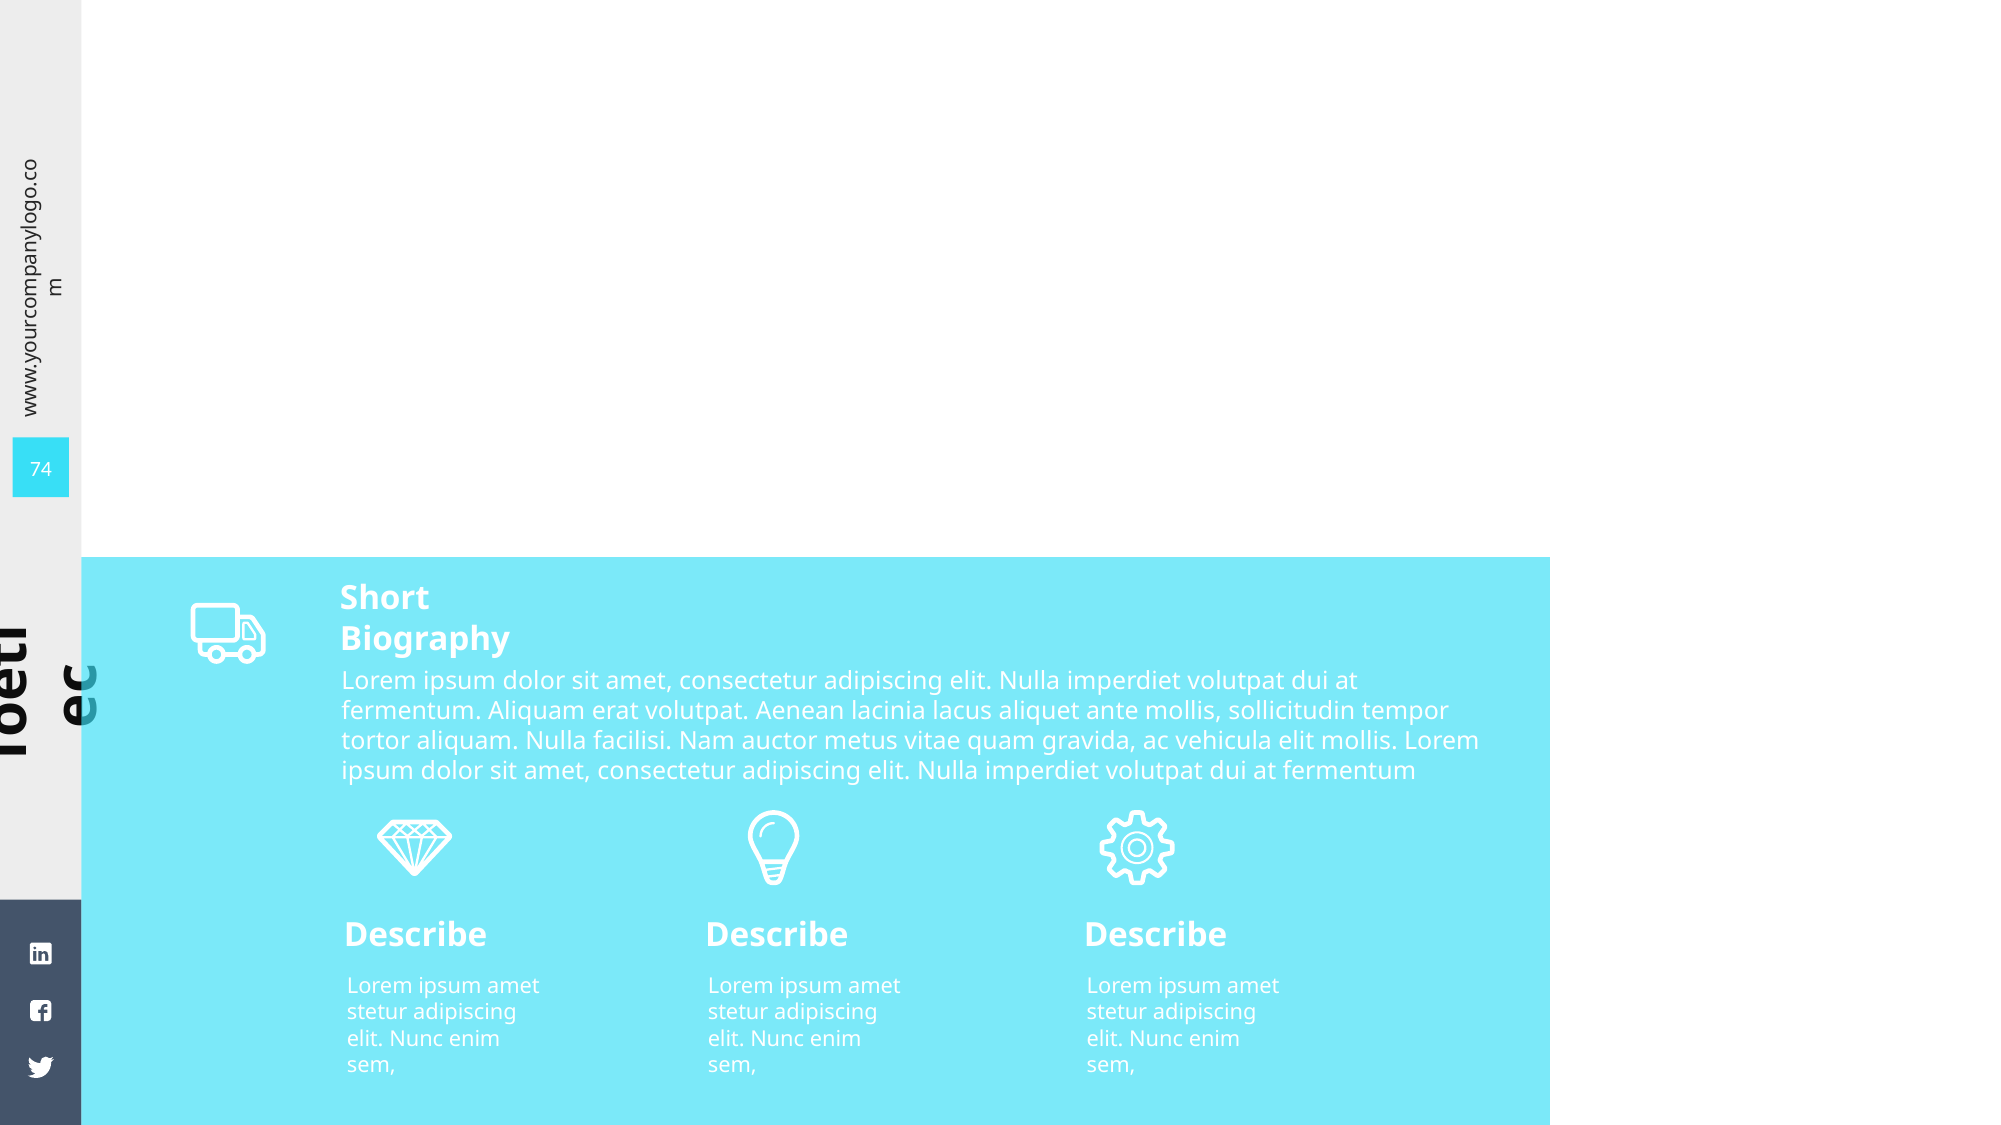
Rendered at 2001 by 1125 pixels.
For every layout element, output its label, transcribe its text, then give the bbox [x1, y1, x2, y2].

picture [81, 0, 2000, 1125]
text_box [1099, 810, 1175, 886]
slide_number 74 [12, 437, 69, 498]
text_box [190, 602, 266, 664]
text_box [747, 810, 800, 886]
